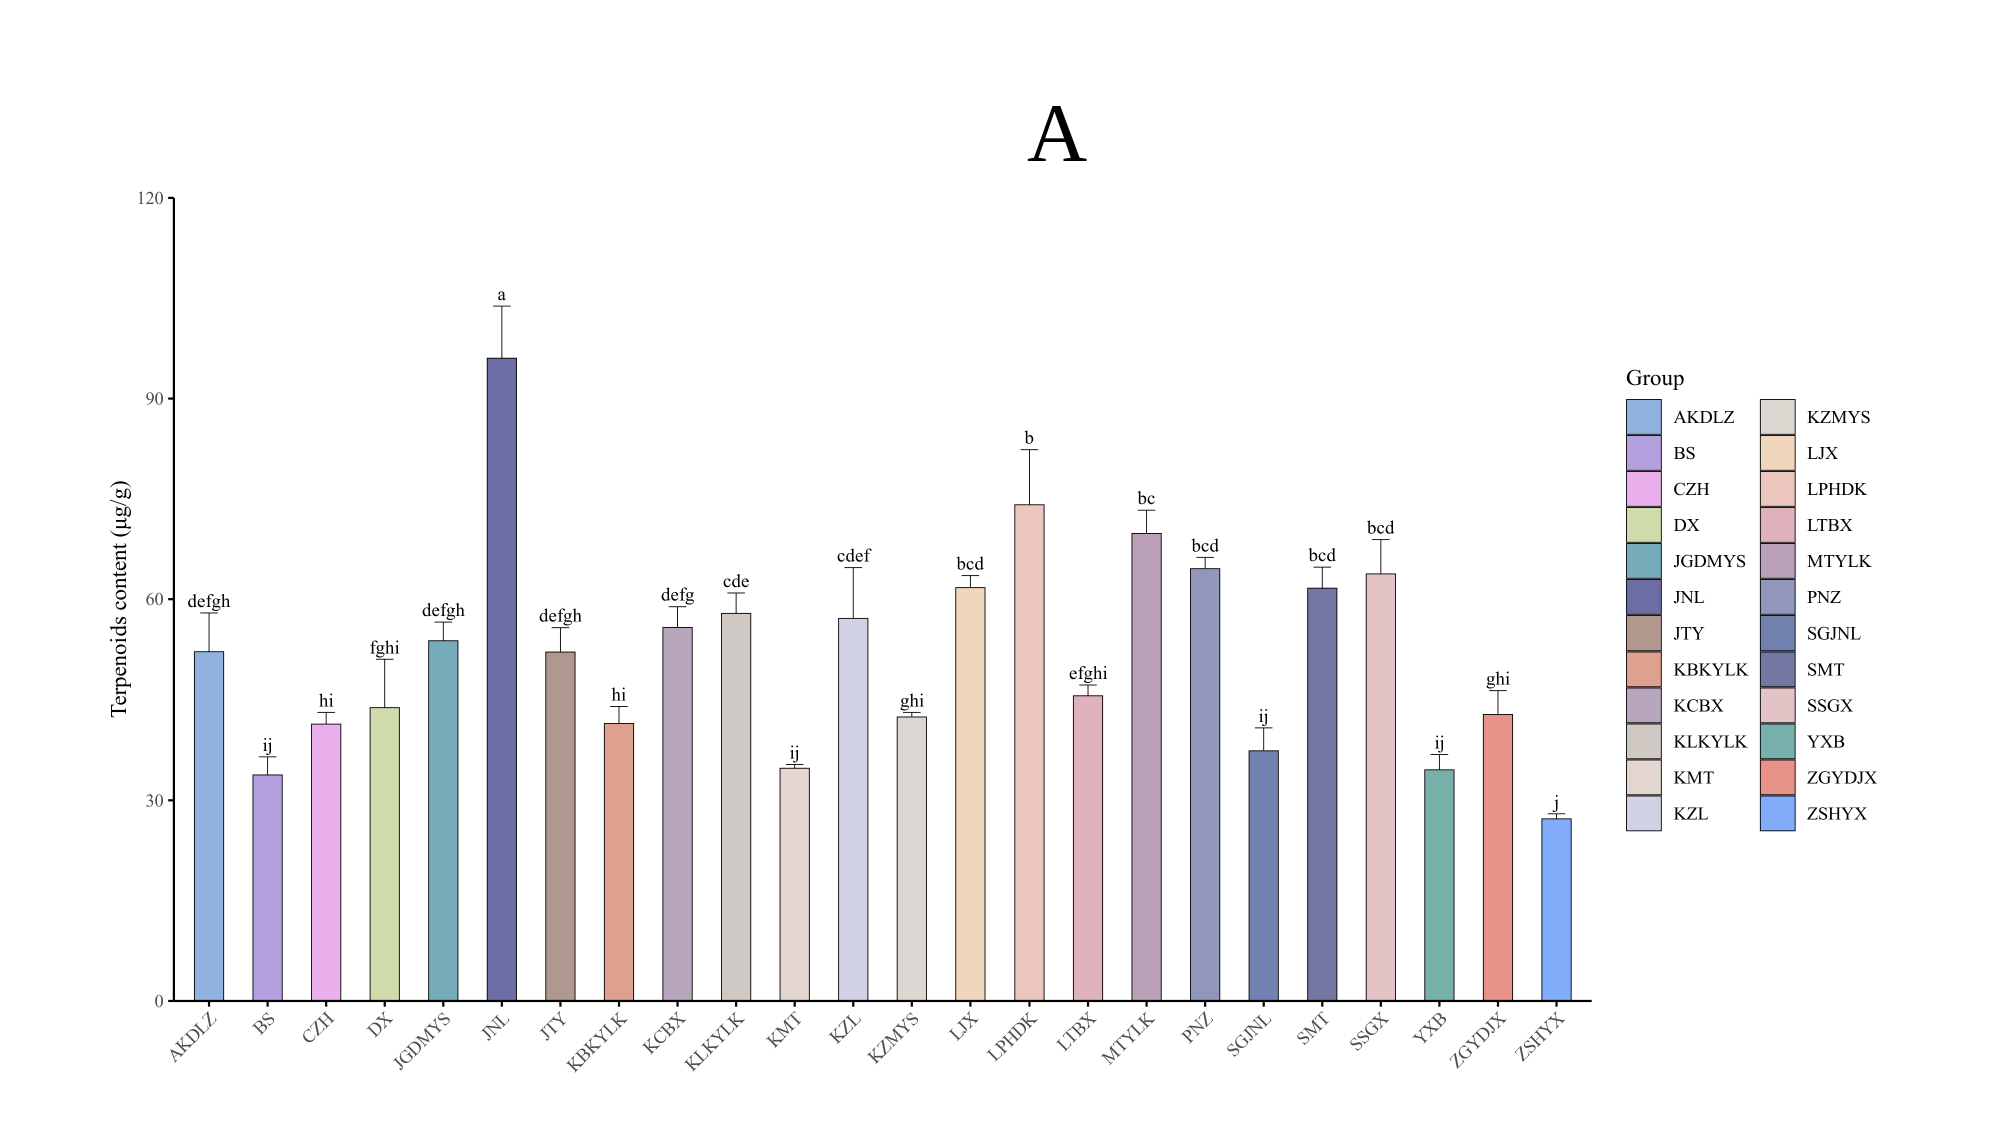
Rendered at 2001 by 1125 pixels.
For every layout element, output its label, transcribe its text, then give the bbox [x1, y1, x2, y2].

picture [99, 186, 1901, 1088]
title A [265, 12, 1851, 186]
